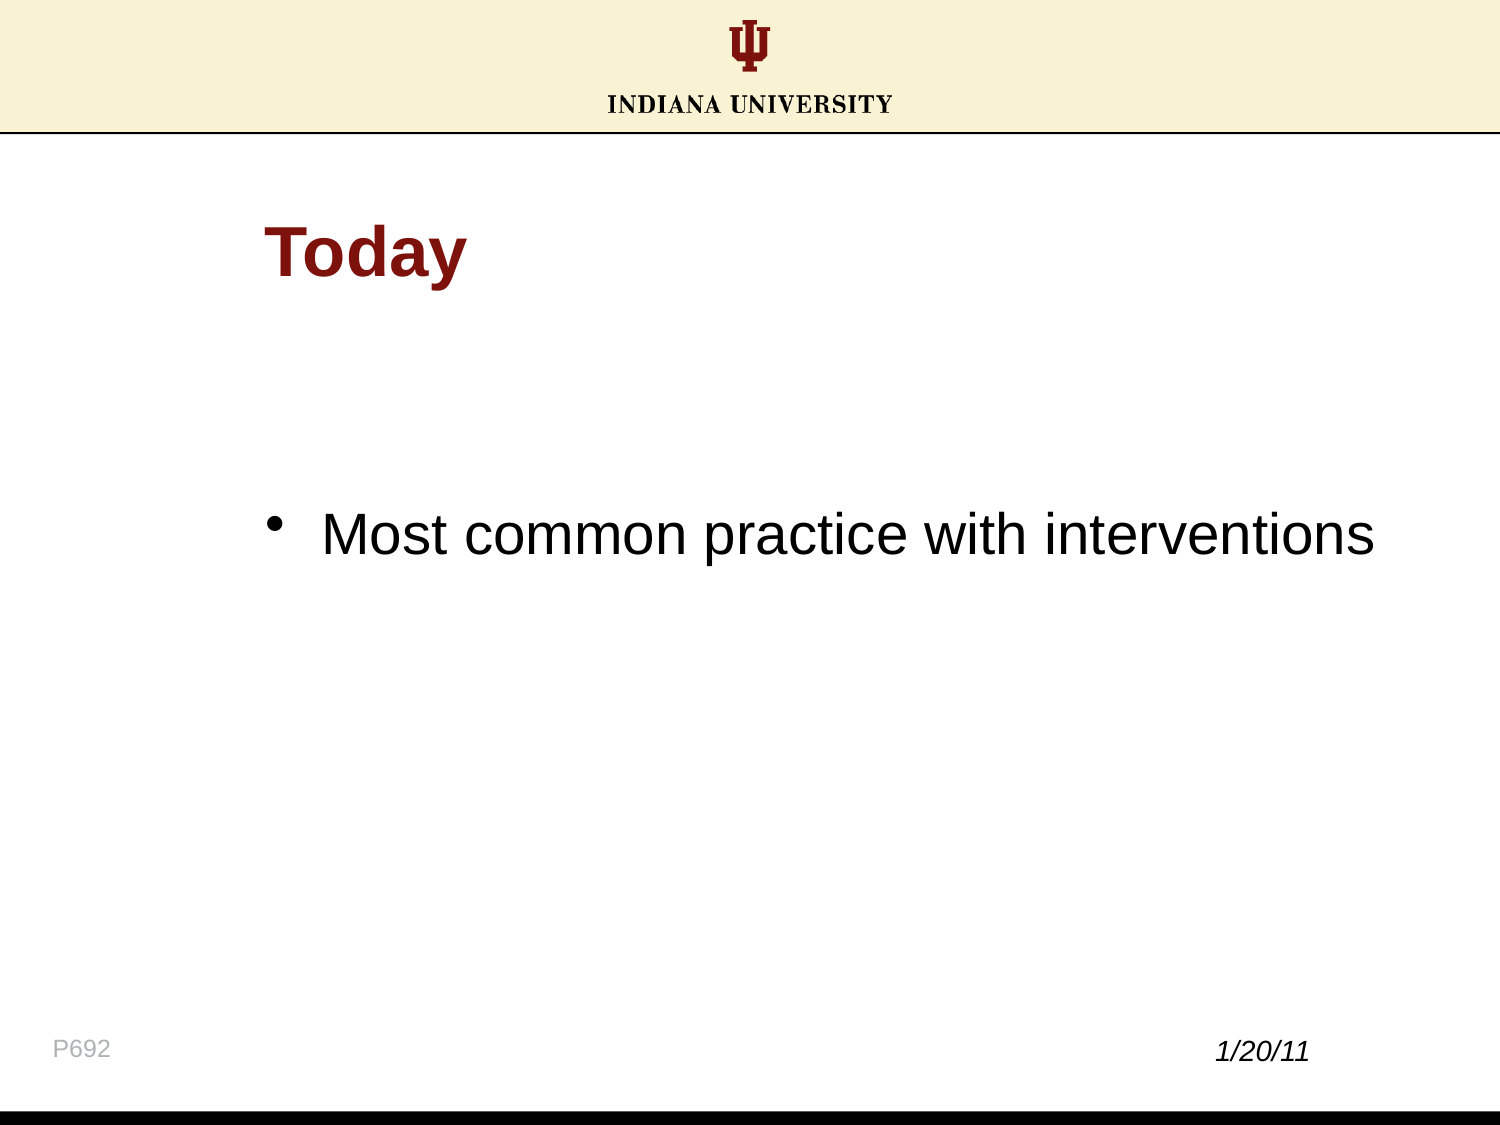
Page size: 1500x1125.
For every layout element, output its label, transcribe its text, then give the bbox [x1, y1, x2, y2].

footer P692 [37, 1024, 851, 1076]
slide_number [1199, 1024, 1463, 1076]
picture [608, 20, 892, 113]
list Most common practice with interventions [250, 324, 1417, 988]
title Today [249, 154, 1417, 342]
